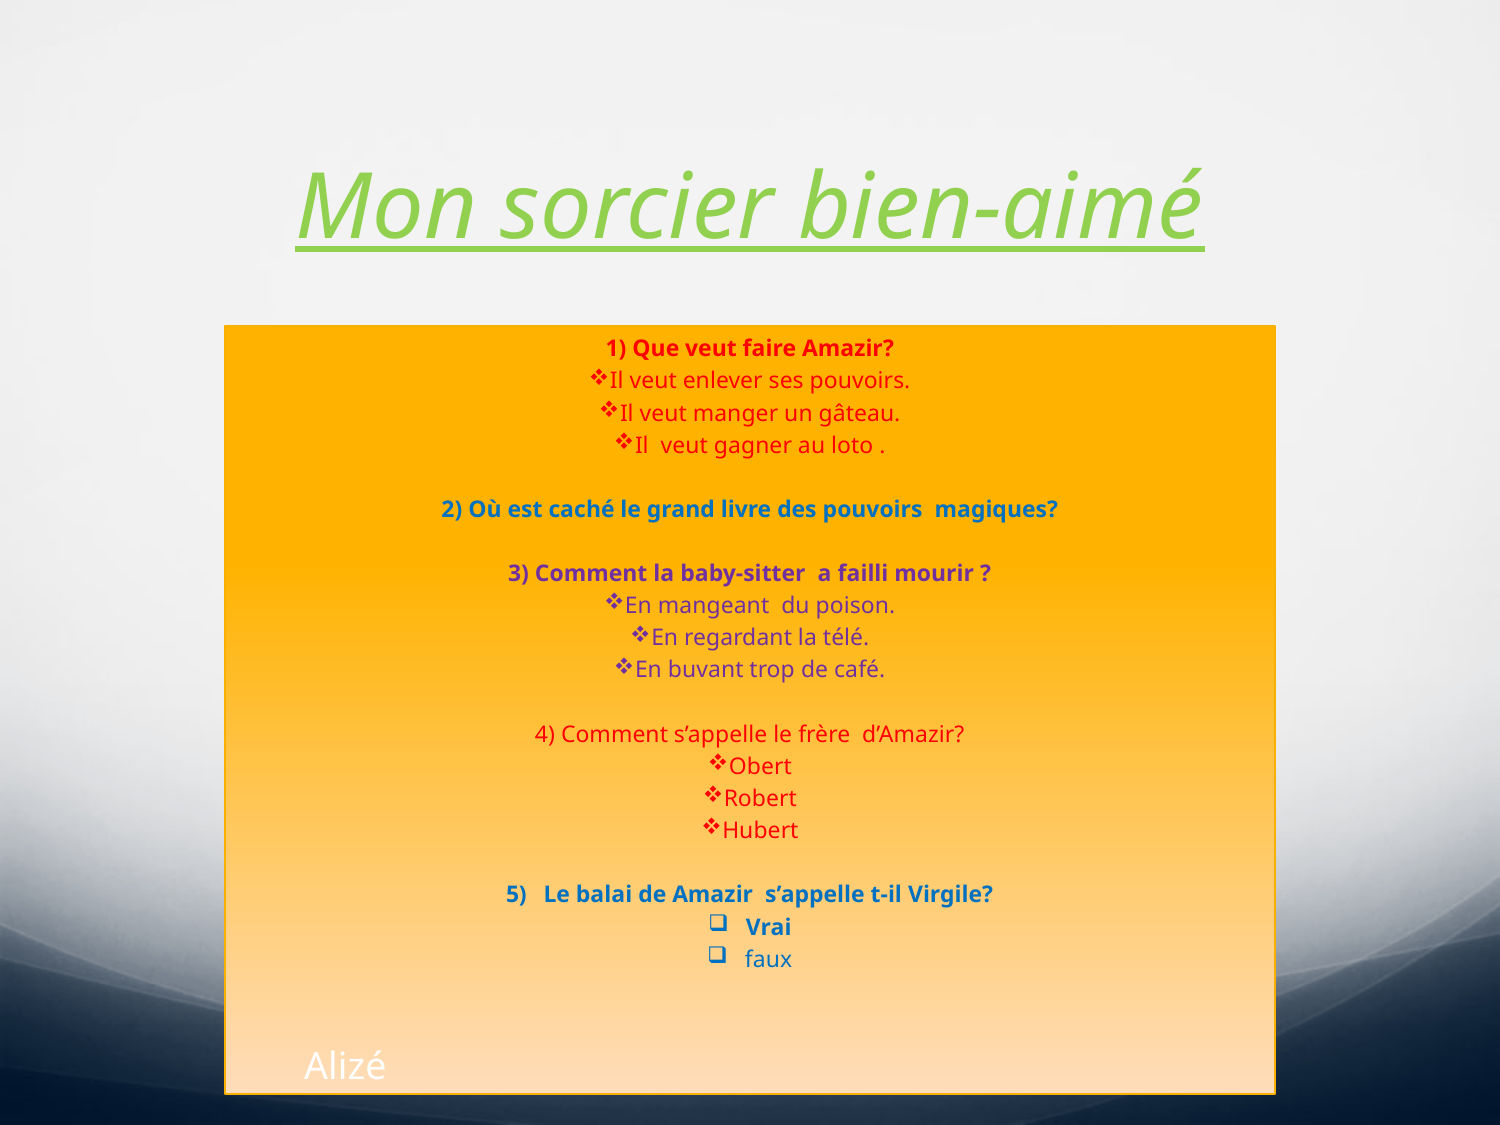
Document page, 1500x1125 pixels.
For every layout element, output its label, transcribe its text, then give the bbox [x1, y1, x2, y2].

subtitle 1) Que veut faire Amazir? Il veut enlever ses pouvoirs. Il veut manger un gâteau. Il veut gagner au loto . 2) Où est caché le grand livre des pouvoirs magiques? 3) Comment la baby-sitter a failli mourir ? En mangeant du poison. En regardant la télé. En buvant trop de café. 4) Comment s’appelle le frère d’Amazir? Obert Robert Hubert Le balai de Amazir s’appelle t-il Virgile? Vrai faux [224, 325, 1276, 1095]
text_box Alizé [289, 1034, 609, 1095]
title Mon sorcier bien-aimé [112, 78, 1388, 327]
